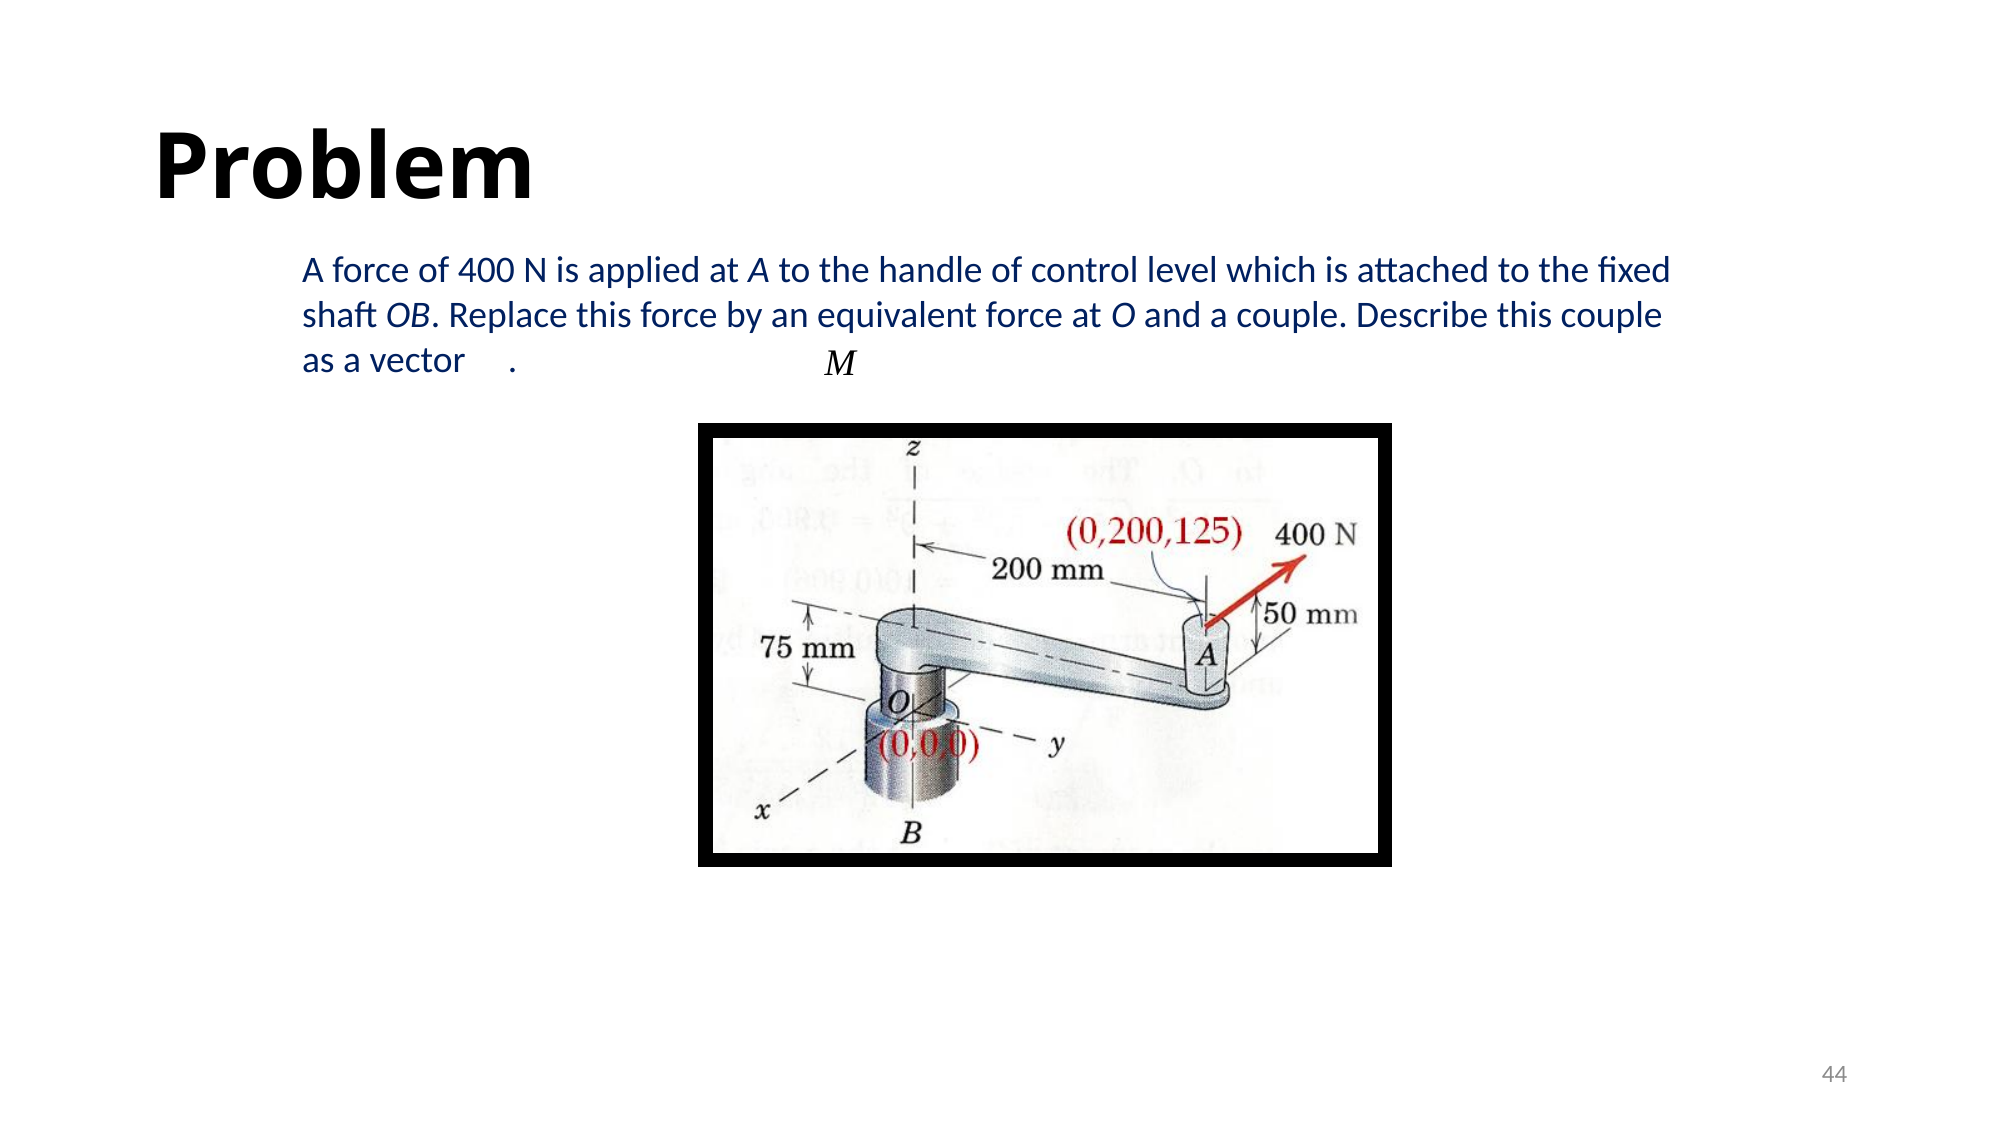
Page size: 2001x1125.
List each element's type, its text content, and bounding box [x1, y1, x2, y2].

picture [712, 437, 1378, 853]
slide_number 44 [1412, 1042, 1863, 1103]
title Problem [137, 59, 1863, 278]
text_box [287, 237, 1700, 389]
